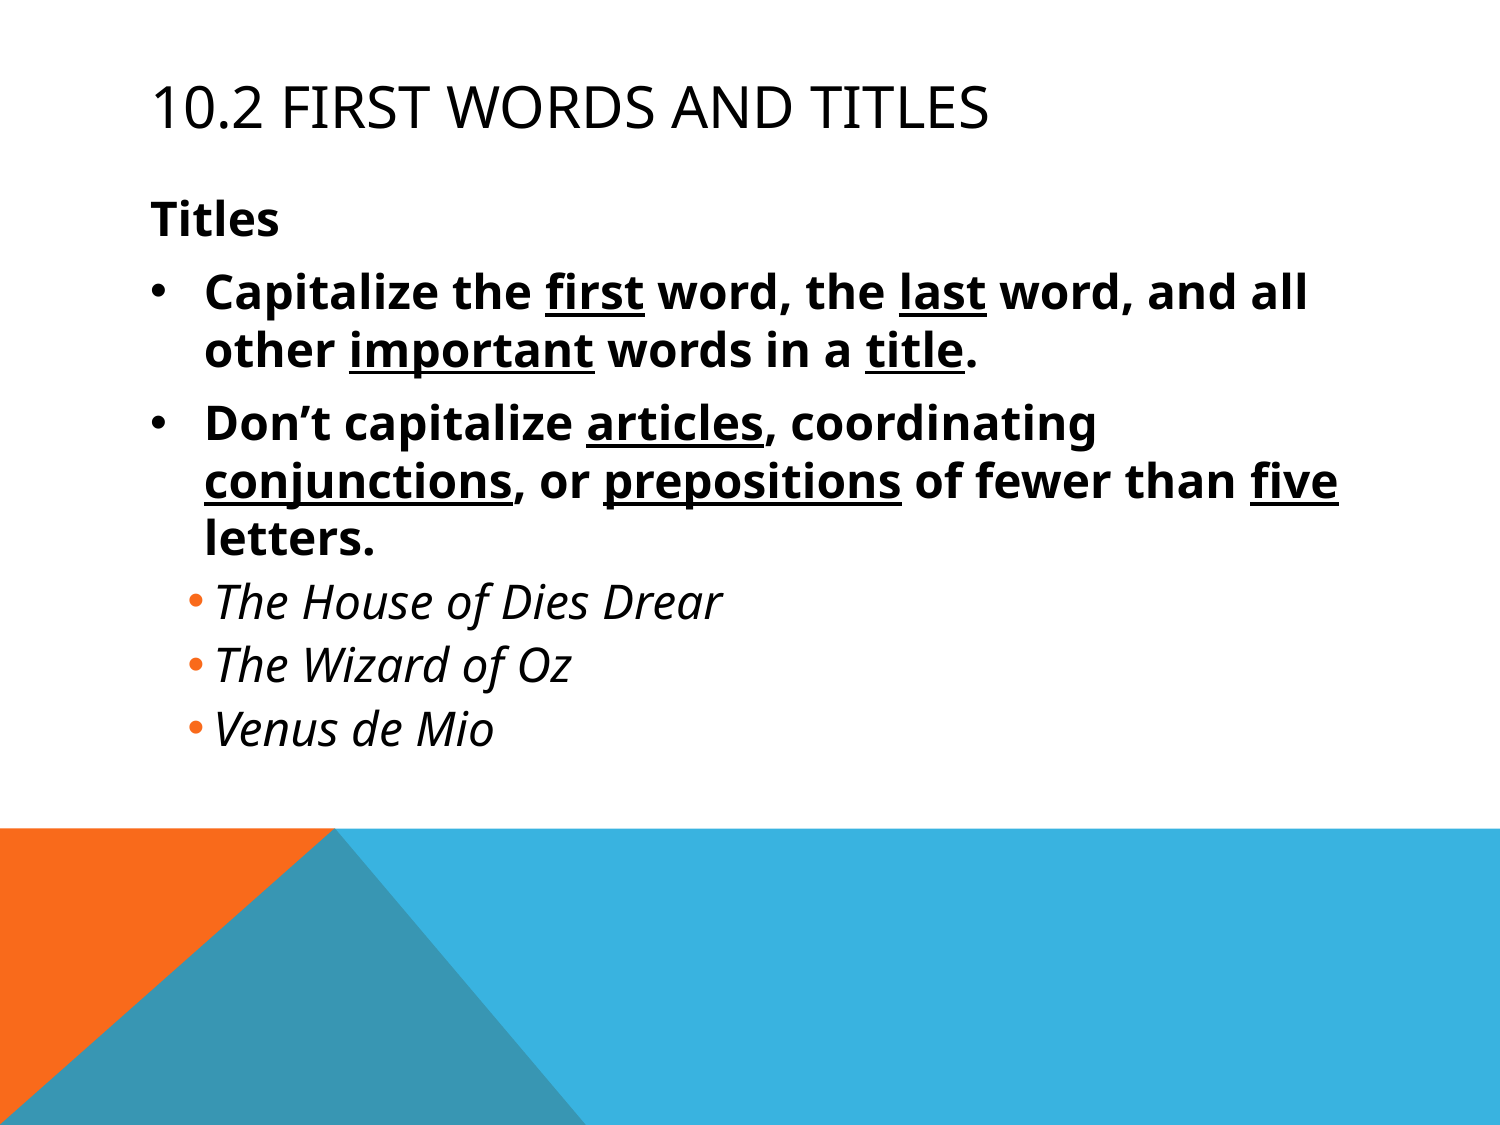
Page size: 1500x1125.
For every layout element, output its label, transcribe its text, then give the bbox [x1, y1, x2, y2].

title 10.2 First Words and TItles [135, 60, 1369, 150]
list Titles Capitalize the first word, the last word, and all other important words in a title. Don’t capitalize articles, coordinating conjunctions, or prepositions of fewer than five letters. The House of Dies Drear The Wizard of Oz Venus de Mio [135, 180, 1369, 768]
